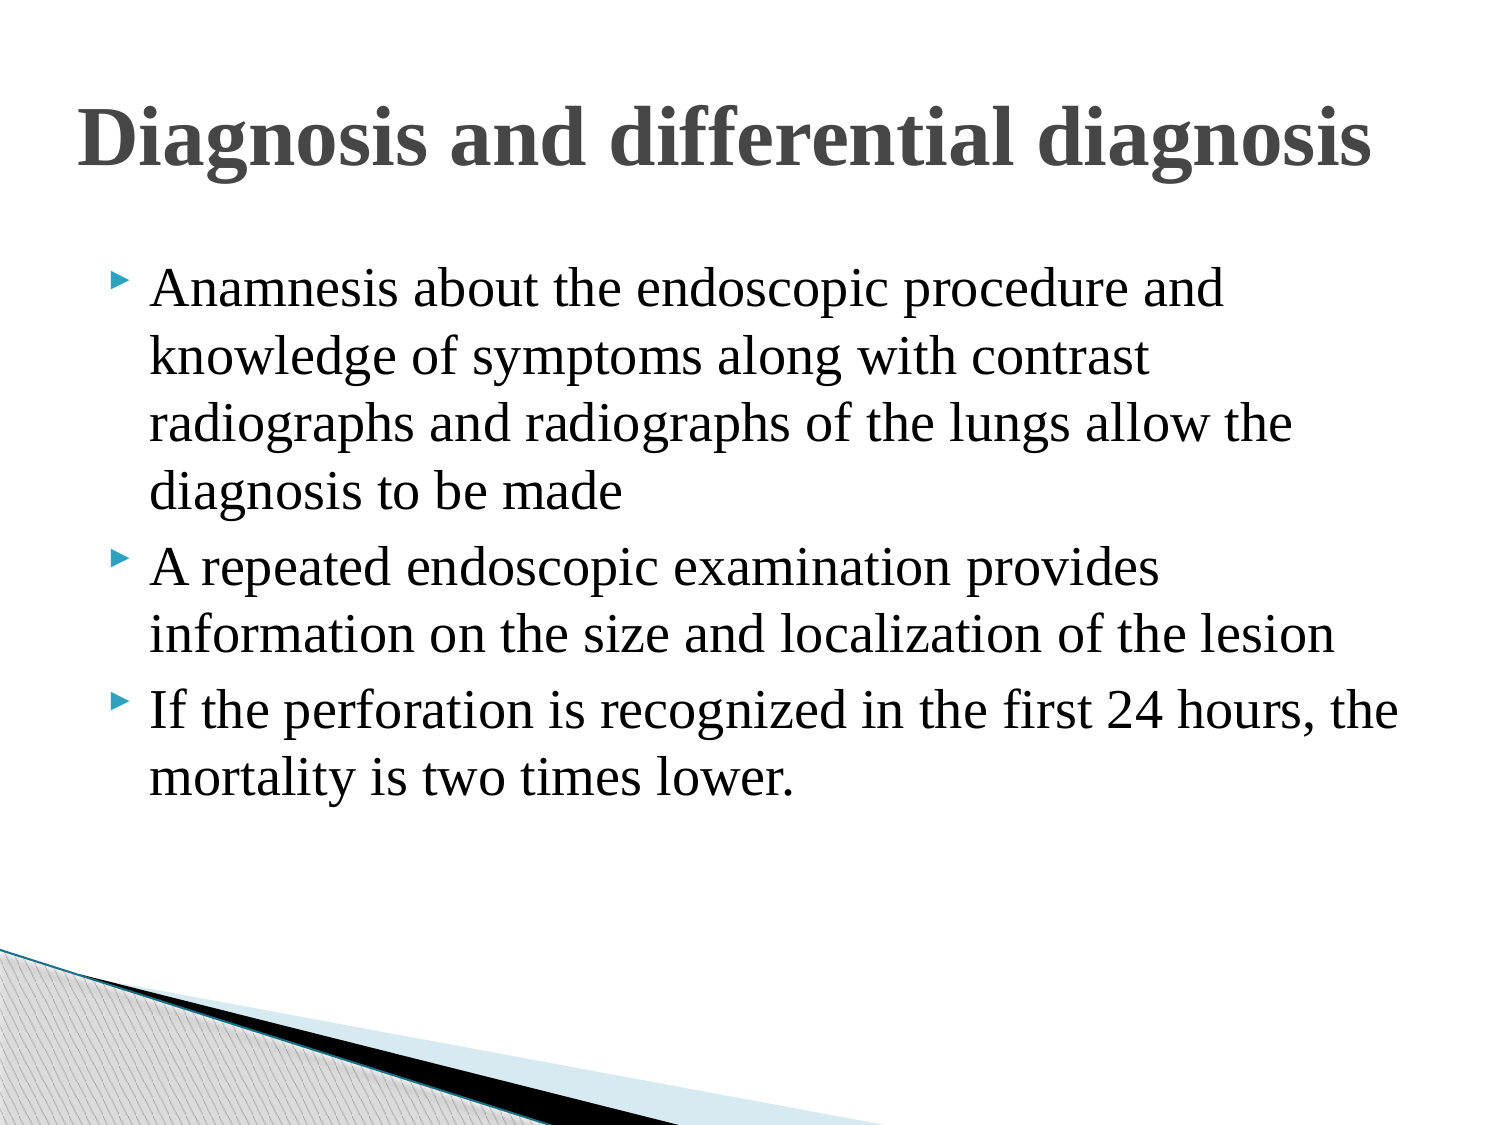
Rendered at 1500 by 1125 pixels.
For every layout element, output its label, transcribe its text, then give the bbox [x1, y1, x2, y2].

title Diagnosis and differential diagnosis [62, 37, 1413, 225]
list Anamnesis about the endoscopic procedure and knowledge of symptoms along with contrast radiographs and radiographs of the lungs allow the diagnosis to be made A repeated endoscopic examination provides information on the size and localization of the lesion If the perforation is recognized in the first 24 hours, the mortality is two times lower. [75, 243, 1425, 986]
